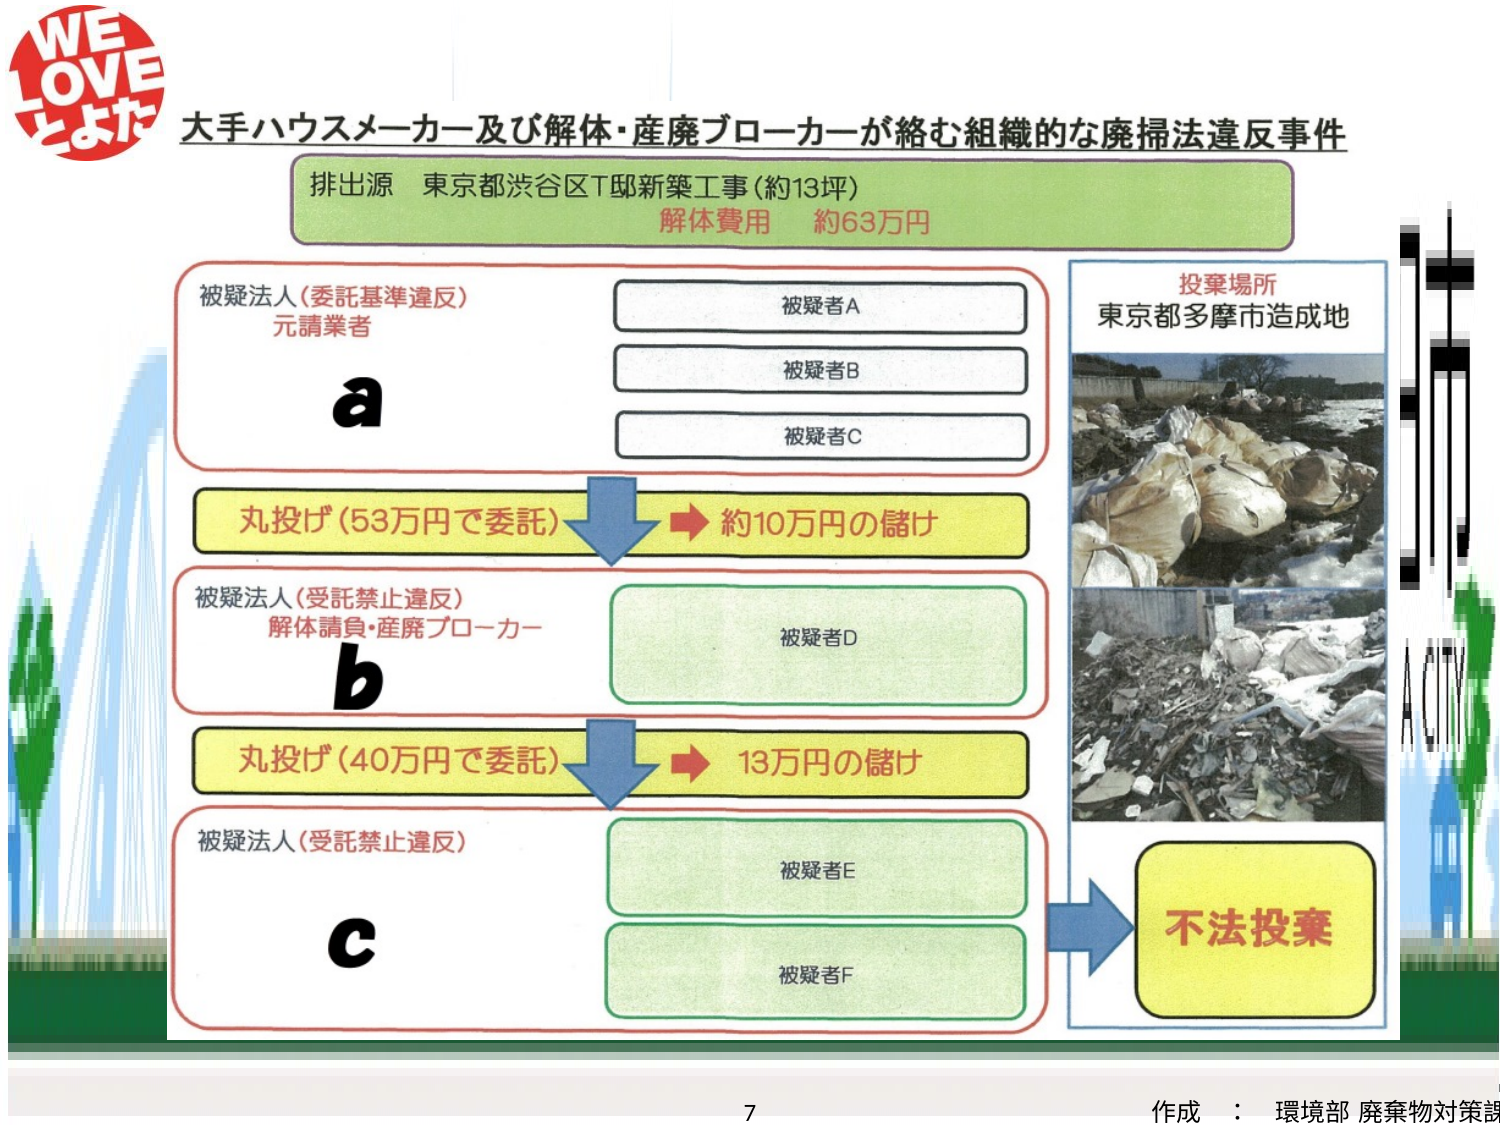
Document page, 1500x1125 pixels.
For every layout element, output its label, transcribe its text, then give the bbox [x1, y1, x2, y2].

slide_number 7 [575, 1081, 925, 1125]
picture [0, 0, 1500, 1125]
footer 作成 ： 環境部 廃棄物対策課 [1092, 1081, 1500, 1125]
